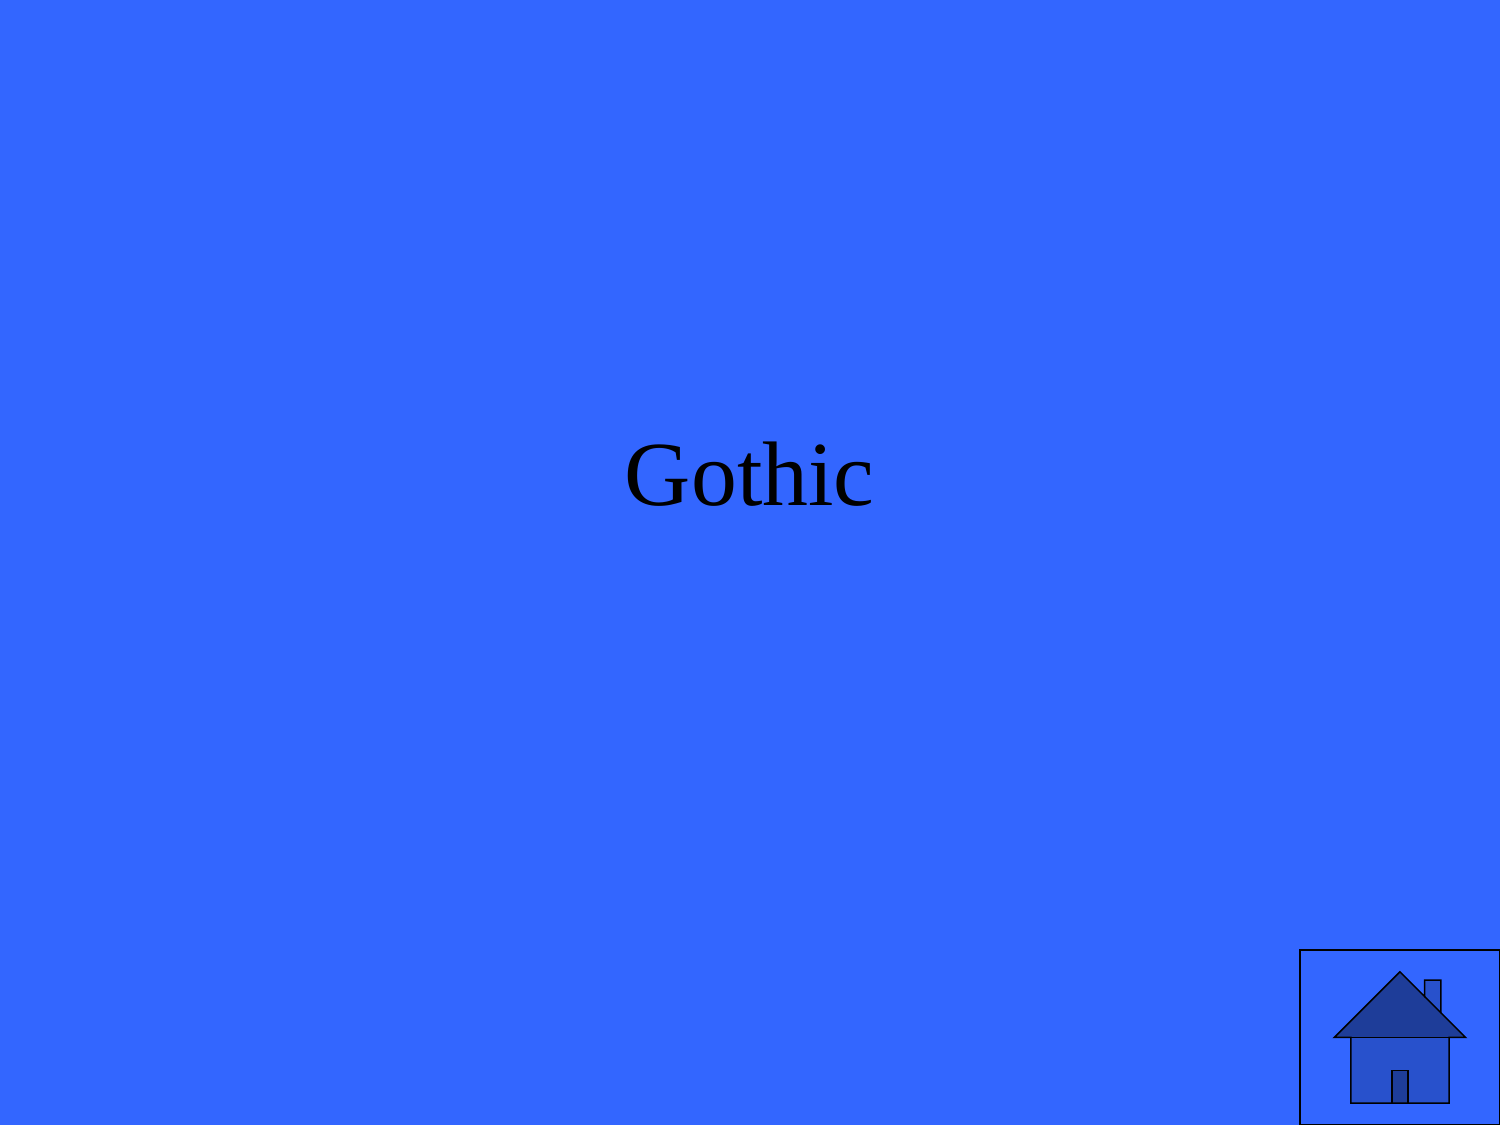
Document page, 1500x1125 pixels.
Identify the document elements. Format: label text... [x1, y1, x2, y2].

title Gothic [112, 374, 1388, 563]
text_box [1299, 950, 1500, 1125]
